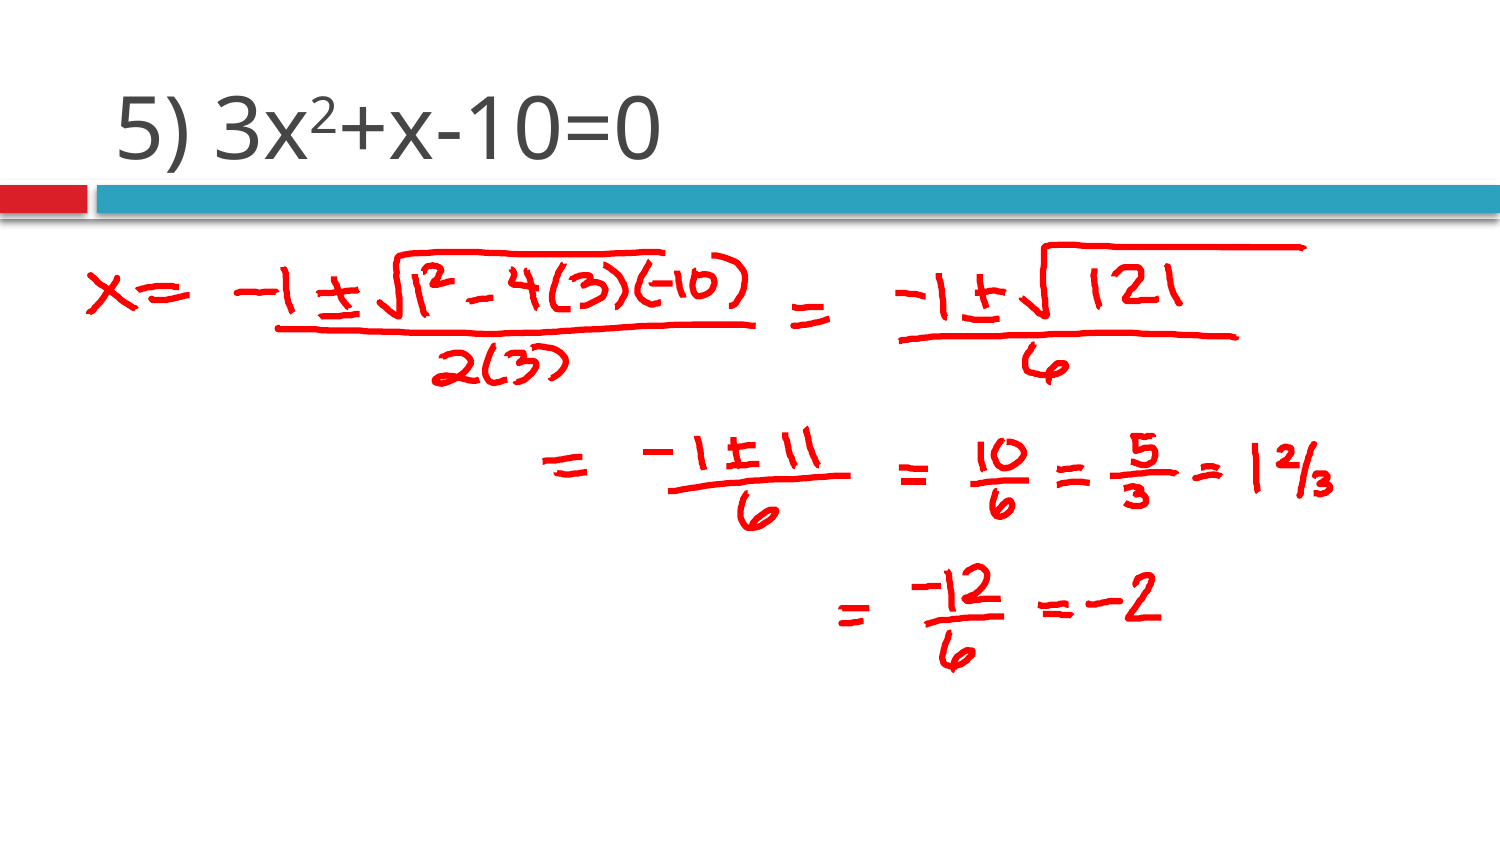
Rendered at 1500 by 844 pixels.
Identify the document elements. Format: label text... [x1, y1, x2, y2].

text_box [413, 274, 428, 317]
text_box [571, 274, 607, 307]
text_box [984, 289, 1006, 294]
text_box [333, 276, 350, 309]
text_box [379, 251, 666, 318]
text_box [235, 290, 278, 294]
text_box [89, 274, 109, 290]
text_box [676, 270, 684, 298]
text_box [711, 254, 746, 307]
text_box [804, 427, 820, 467]
text_box [603, 263, 627, 308]
text_box [525, 269, 539, 309]
text_box [979, 441, 986, 472]
text_box [467, 296, 494, 303]
text_box [1109, 471, 1178, 477]
text_box [991, 490, 1014, 518]
text_box [636, 260, 661, 306]
text_box [555, 471, 588, 476]
text_box [136, 285, 180, 292]
text_box [110, 290, 137, 310]
text_box [667, 474, 851, 492]
text_box [739, 492, 778, 529]
text_box [941, 632, 974, 672]
text_box [840, 620, 864, 625]
text_box [691, 269, 716, 298]
title 5) 3x2+x-10=0 [99, 19, 1438, 185]
text_box [1166, 265, 1181, 305]
text_box [946, 570, 954, 612]
text_box [1038, 602, 1069, 607]
text_box [282, 267, 294, 314]
text_box [319, 313, 360, 319]
text_box [1194, 473, 1222, 479]
text_box [895, 292, 926, 298]
text_box [1127, 574, 1162, 620]
text_box [532, 345, 567, 380]
text_box [341, 288, 359, 293]
text_box [484, 344, 508, 384]
text_box [792, 317, 830, 327]
text_box [542, 456, 583, 463]
text_box [937, 273, 947, 319]
text_box [506, 351, 538, 383]
text_box [1254, 442, 1260, 493]
text_box [970, 479, 1029, 485]
text_box [433, 351, 480, 385]
text_box [726, 463, 760, 468]
text_box [423, 264, 455, 286]
text_box [1130, 435, 1157, 466]
text_box [551, 263, 571, 311]
text_box [784, 432, 796, 468]
text_box [88, 277, 120, 314]
text_box [978, 274, 988, 309]
text_box [1277, 445, 1300, 467]
text_box [276, 323, 756, 335]
text_box [962, 316, 1000, 321]
text_box [1056, 480, 1090, 486]
text_box [150, 294, 190, 301]
text_box [1057, 466, 1084, 471]
text_box [1201, 465, 1220, 470]
text_box [1313, 472, 1331, 496]
text_box [1087, 600, 1122, 606]
text_box [1113, 266, 1159, 302]
text_box [696, 435, 706, 470]
text_box [1092, 268, 1101, 308]
text_box [734, 449, 740, 464]
text_box [963, 565, 1001, 602]
text_box [898, 332, 1238, 342]
text_box [925, 615, 1005, 626]
text_box [1123, 485, 1147, 507]
text_box [727, 444, 756, 449]
text_box [1042, 613, 1073, 617]
text_box [317, 291, 338, 295]
text_box [1024, 343, 1068, 383]
text_box [898, 466, 928, 470]
text_box [510, 268, 530, 288]
text_box [992, 439, 1025, 470]
text_box [1298, 443, 1316, 497]
text_box [1021, 244, 1305, 318]
